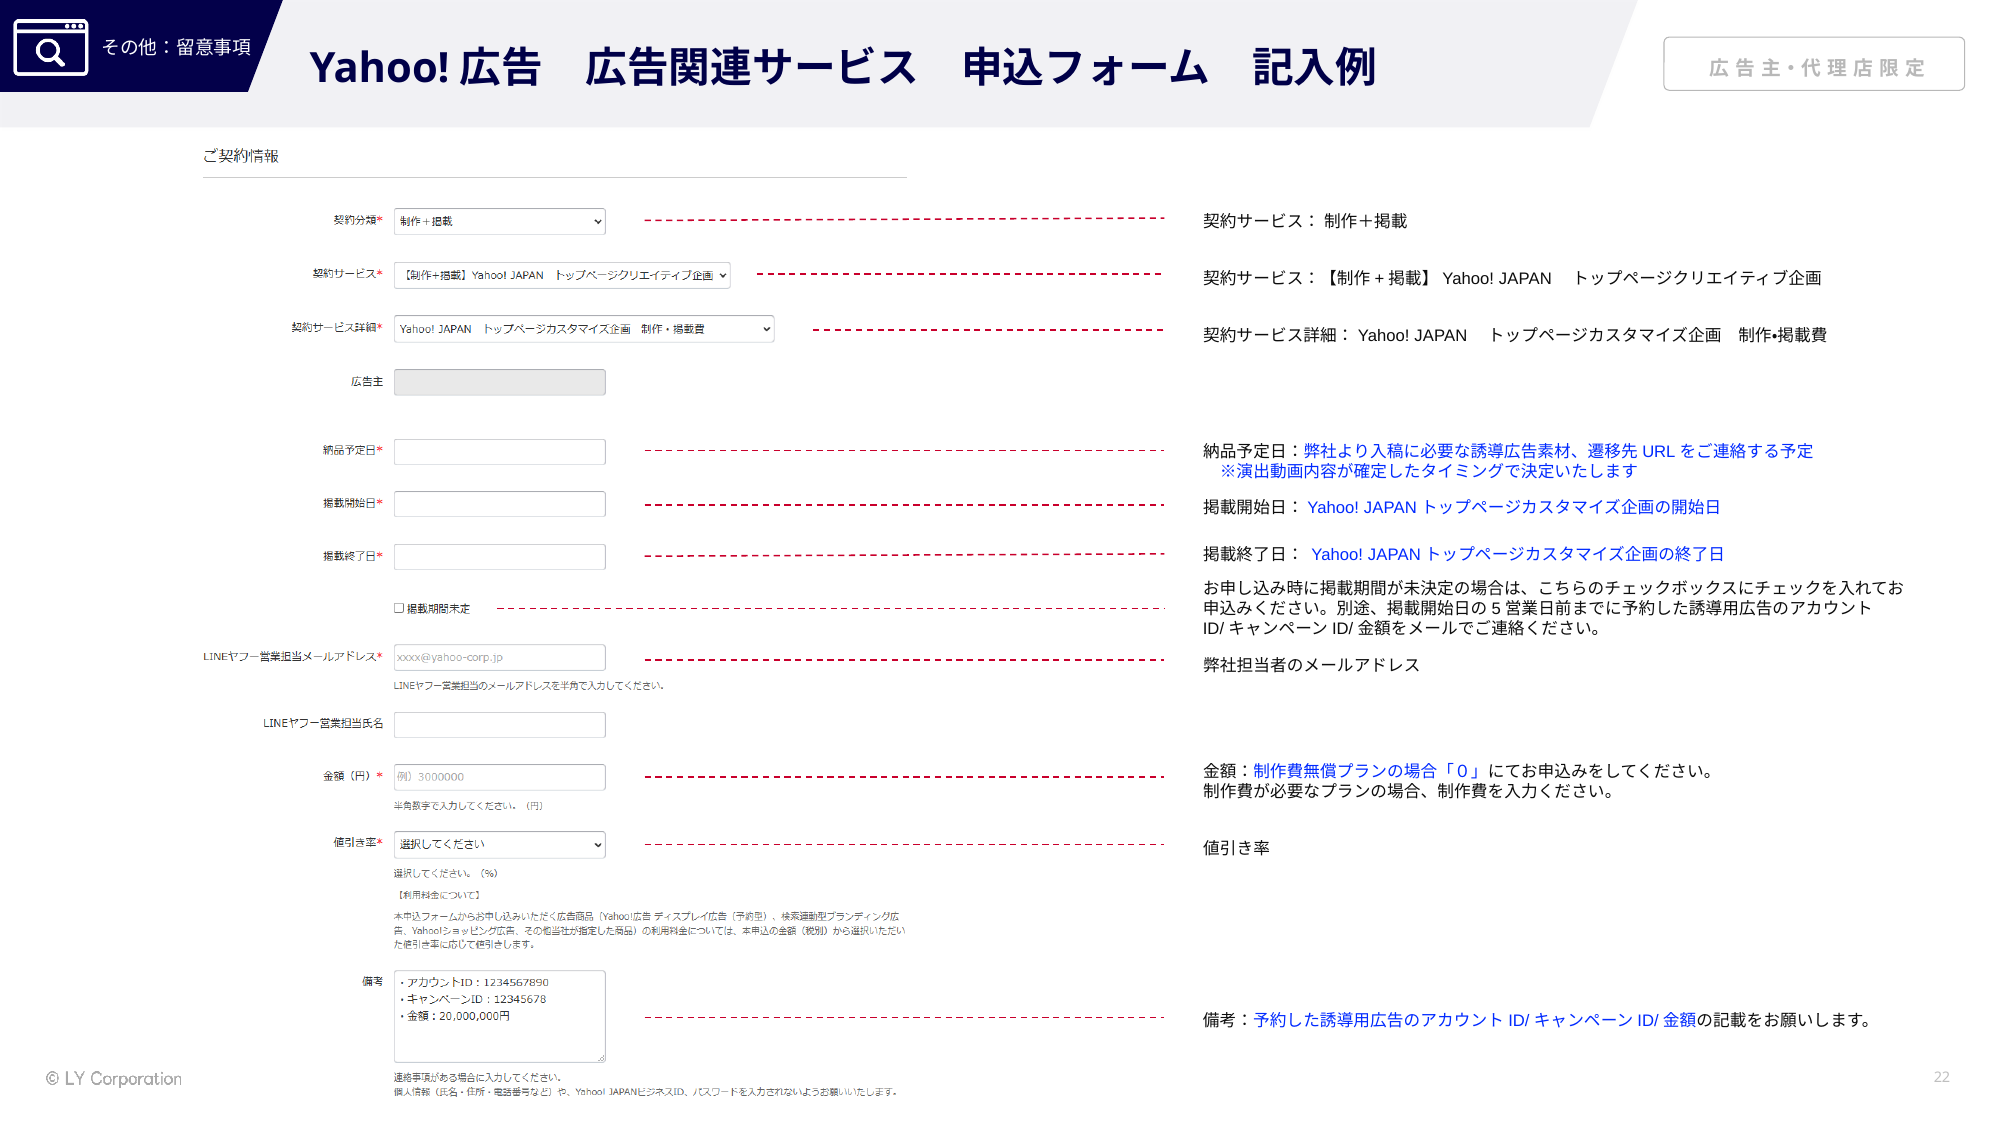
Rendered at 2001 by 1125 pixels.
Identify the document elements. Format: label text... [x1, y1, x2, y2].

text_box お申し込み時に掲載期間が未決定の場合は、こちらのチェックボックスにチェックを入れてお申込みください。別途、掲載開始日の5営業日前までに予約した誘導用広告のアカウントID/キャンペーンID/金額をメールでご連絡ください。 [1188, 570, 1921, 645]
text_box 契約サービス： 制作＋掲載 [1188, 190, 1463, 248]
text_box 掲載開始日：Yahoo! JAPANトップページカスタマイズ企画の開始日 [1188, 476, 1858, 523]
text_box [644, 217, 1165, 221]
text_box 備考：予約した誘導用広告のアカウントID/キャンペーンID/金額の記載をお願いします。 [1188, 1002, 1902, 1038]
list Yahoo!広告 広告関連サービス 申込フォーム 記入例 [309, 41, 1645, 97]
text_box 納品予定日：弊社より入稿に必要な誘導広告素材、遷移先URLをご連絡する予定 ※演出動画内容が確定したタイミングで決定いたします [1188, 430, 1940, 491]
text_box 値引き率 [1188, 817, 1709, 878]
picture [46, 1071, 181, 1088]
text_box 金額：制作費無償プランの場合「０」にてお申込みをしてください。 制作費が必要なプランの場合、制作費を入力ください。 [1188, 750, 1827, 811]
text_box 契約サービス詳細：Yahoo! JAPAN トップページカスタマイズ企画 制作・掲載費 [1188, 305, 1940, 365]
text_box 掲載終了日： Yahoo! JAPANトップページカスタマイズ企画の終了日 [1188, 523, 1921, 570]
picture [196, 141, 911, 1104]
text_box 弊社担当者のメールアドレス [1188, 634, 1568, 695]
text_box 契約サービス：【制作+掲載】Yahoo! JAPAN トップページクリエイティブ企画 [1188, 248, 1880, 305]
picture [9, 6, 92, 88]
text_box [644, 553, 1165, 557]
